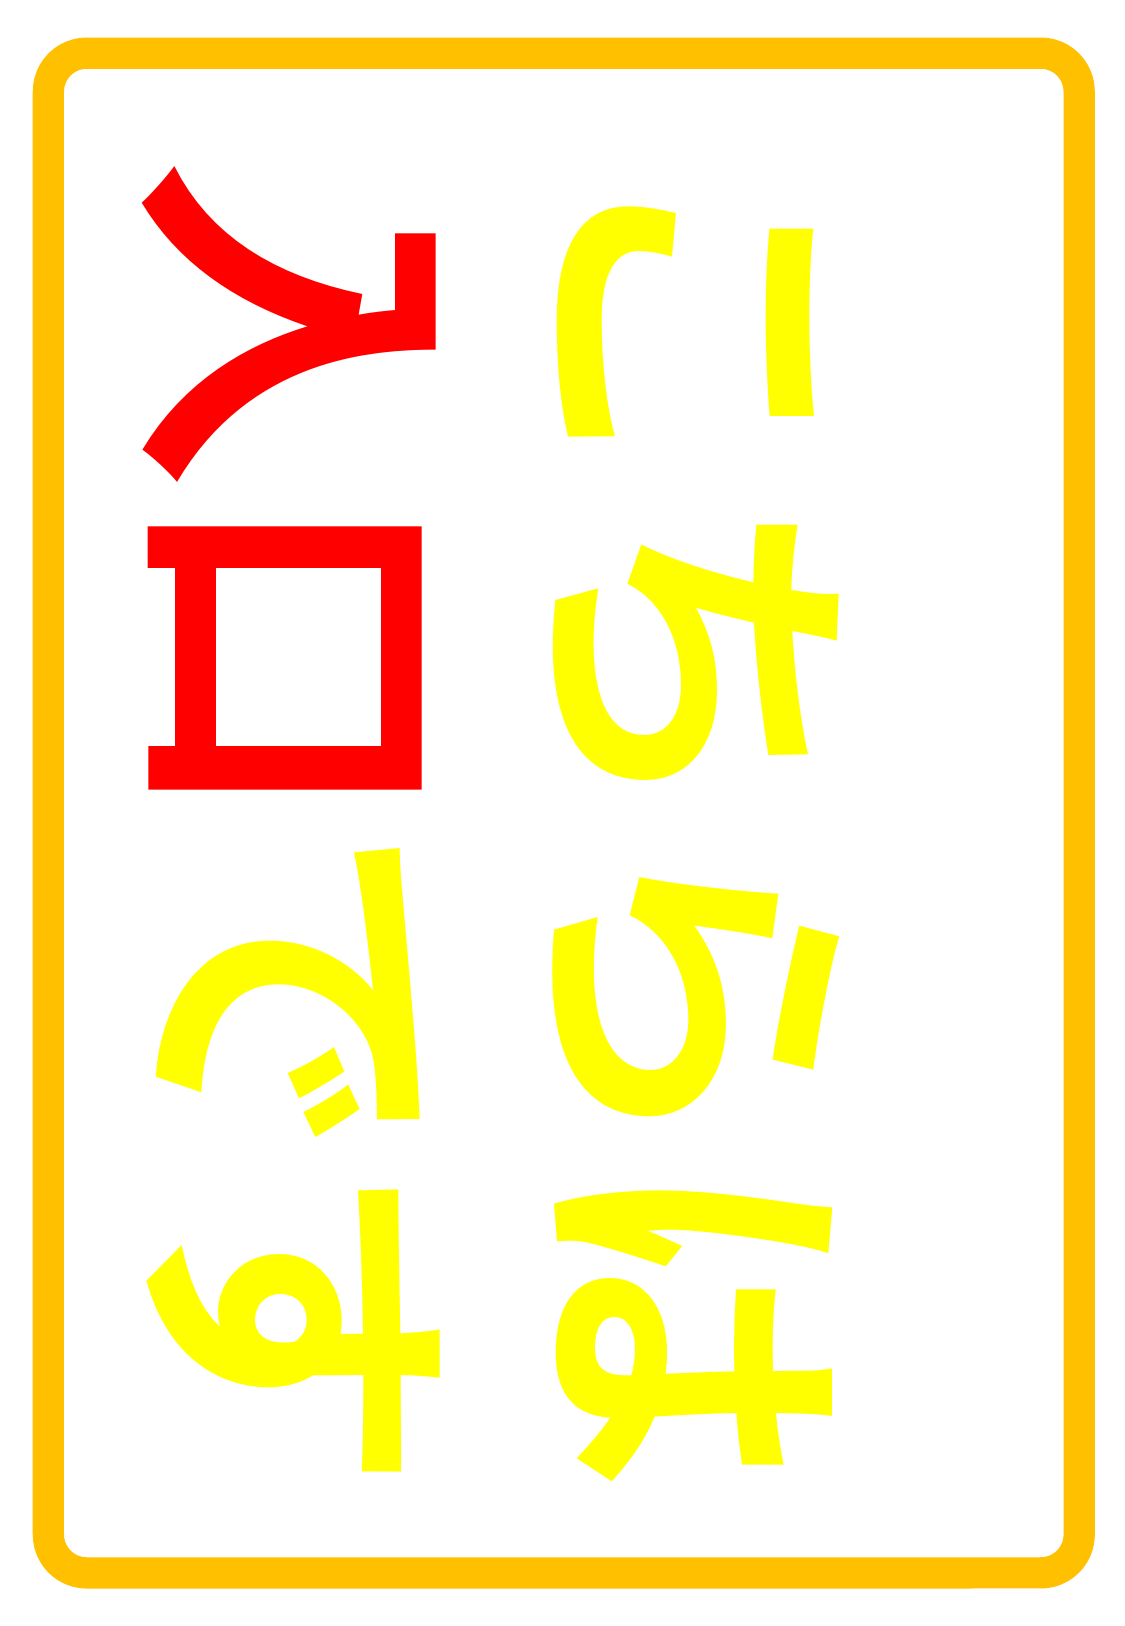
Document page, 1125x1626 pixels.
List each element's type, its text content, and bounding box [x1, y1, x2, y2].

text_box [936, 51, 1082, 1575]
text_box [46, 51, 97, 1576]
text_box こちらは入口です [97, 37, 936, 1614]
